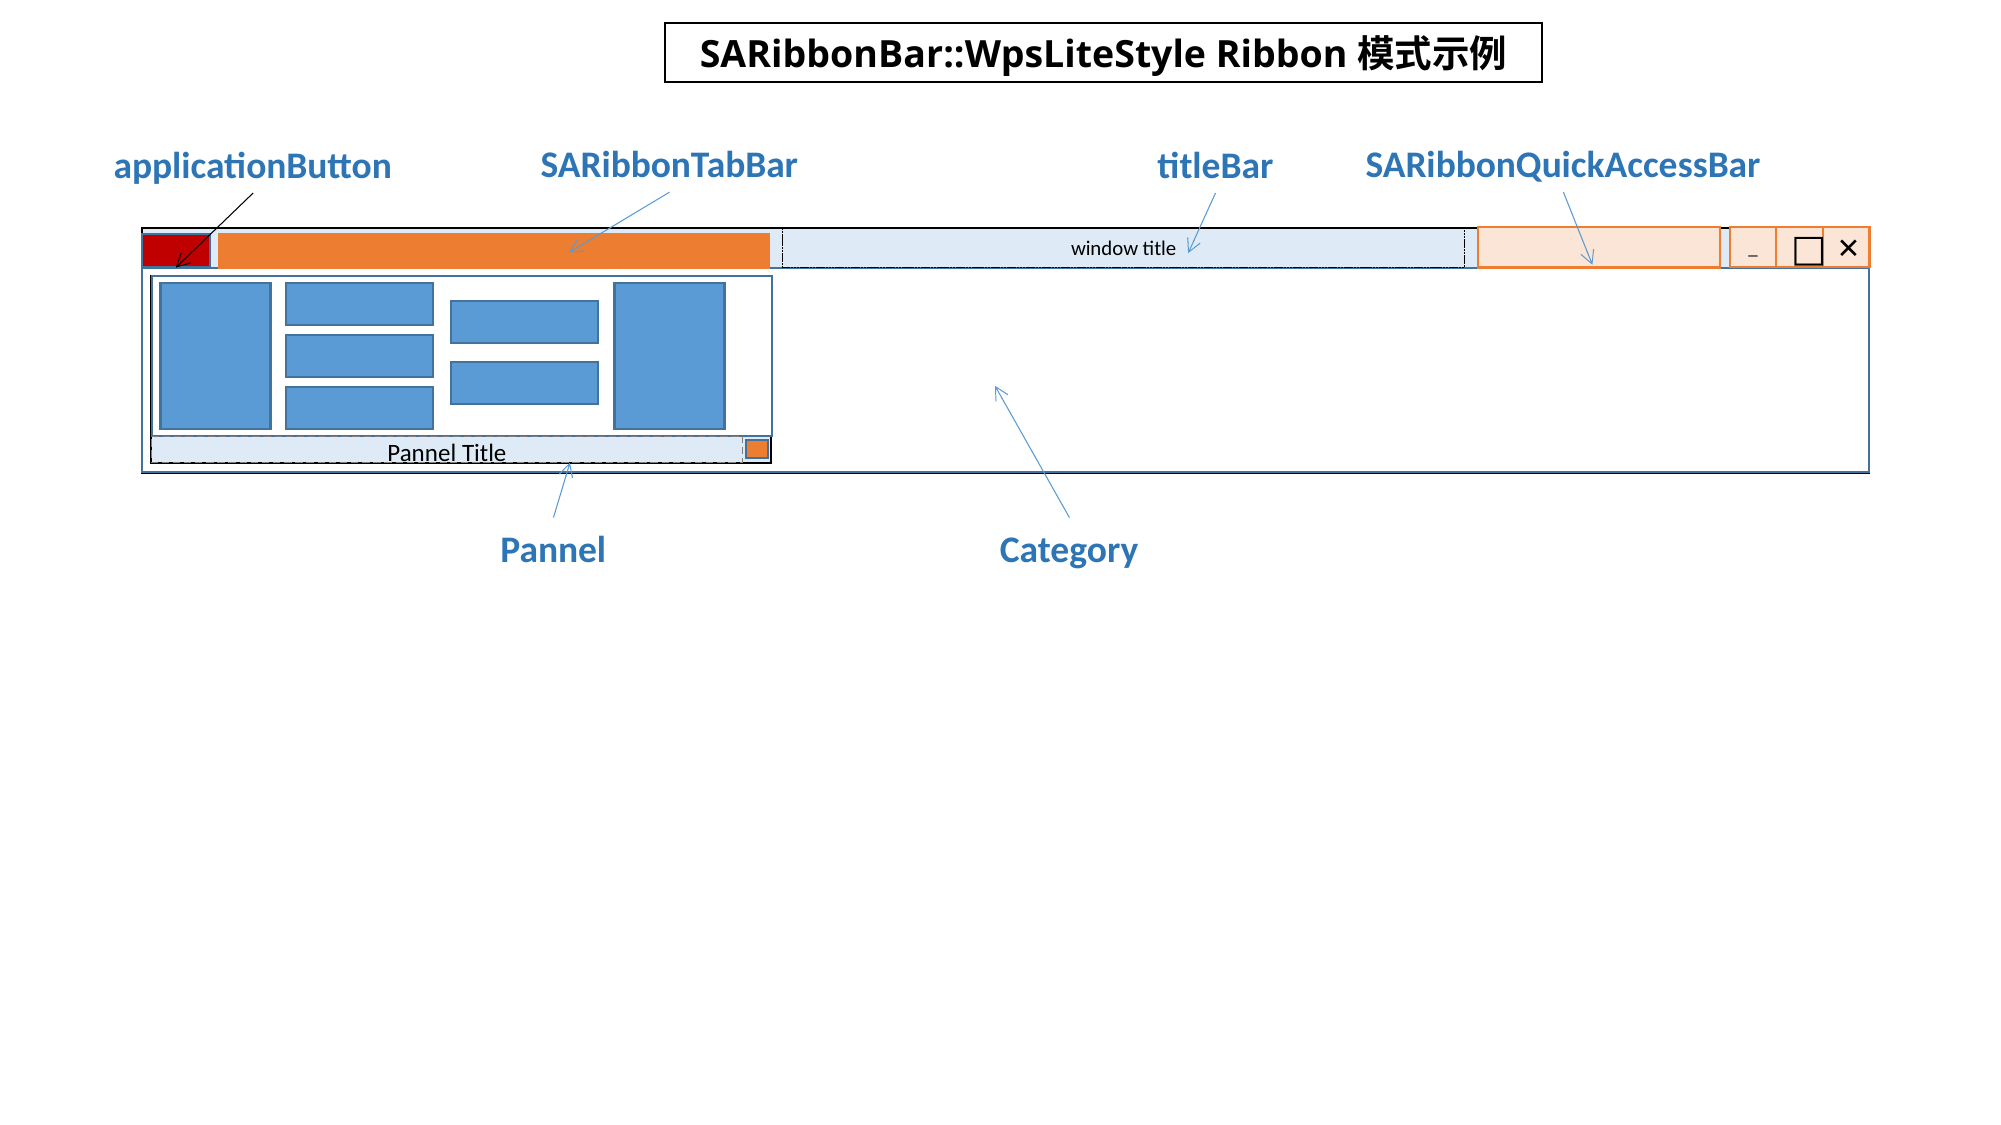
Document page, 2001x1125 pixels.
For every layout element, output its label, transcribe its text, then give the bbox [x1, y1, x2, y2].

text_box [670, 227, 782, 267]
text_box [151, 275, 773, 437]
text_box [285, 386, 434, 430]
text_box [218, 233, 770, 269]
text_box [141, 267, 1870, 473]
text_box [1465, 227, 1477, 267]
text_box Pannel Title [151, 436, 743, 463]
text_box [450, 361, 599, 405]
text_box [285, 282, 434, 326]
text_box SARibbonBar::WpsLiteStyle Ribbon模式示例 [664, 22, 1543, 83]
text_box [1721, 227, 1729, 267]
text_box applicationButton [99, 133, 408, 193]
text_box [285, 334, 434, 378]
text_box SARibbonTabBar [525, 132, 814, 193]
text_box [571, 437, 772, 464]
text_box Pannel [485, 517, 622, 578]
text_box □ [1777, 226, 1824, 268]
text_box window title [782, 227, 1465, 268]
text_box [553, 462, 571, 518]
text_box [254, 227, 568, 233]
text_box × [1824, 226, 1871, 268]
text_box SARibbonQuickAccessBar [1350, 132, 1776, 193]
text_box [141, 233, 211, 269]
text_box [159, 282, 272, 430]
text_box [1477, 226, 1721, 269]
text_box [613, 282, 726, 430]
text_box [175, 193, 254, 268]
text_box [450, 300, 599, 344]
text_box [568, 192, 670, 253]
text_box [994, 385, 1070, 518]
text_box [745, 439, 769, 459]
text_box Category [985, 517, 1154, 578]
text_box [141, 227, 175, 233]
text_box titleBar [1142, 133, 1289, 193]
text_box _ [1729, 226, 1777, 268]
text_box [1563, 192, 1593, 265]
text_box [1188, 193, 1216, 254]
